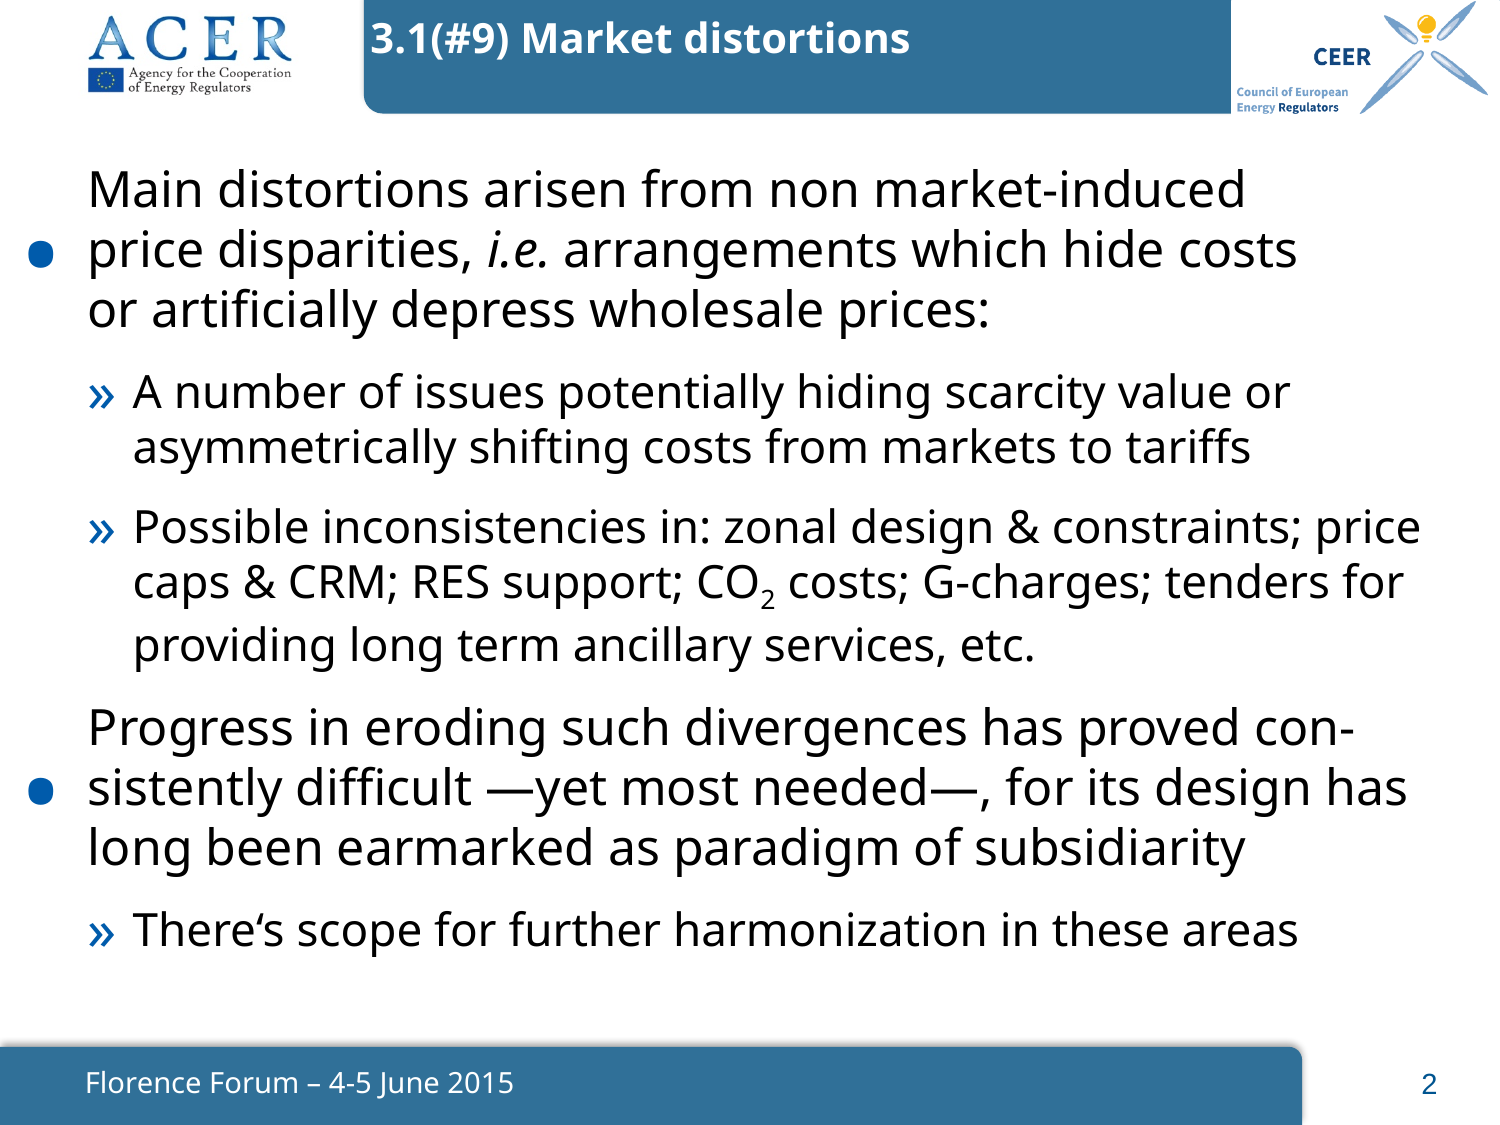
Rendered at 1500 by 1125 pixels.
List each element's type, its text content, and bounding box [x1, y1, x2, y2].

text_box [1231, 0, 1500, 129]
text_box 3.1(#9) Market distortions [355, 4, 1233, 70]
list Main distortions arisen from non market-induced price disparities, i.e. arrangements which hide costs or artificially depress wholesale prices: A number of issues potentially hiding scarcity value or asymmetrically shifting costs from markets to tariffs Possible inconsistencies in: zonal design & constraints; price caps & CRM; RES support; CO2 costs; G-charges; tenders for providing long term ancillary services, etc. Progress in eroding such divergences has proved con-sistently difficult —yet most needed—, for its design has long been earmarked as paradigm of subsidiarity There‘s scope for further harmonization in these areas [0, 150, 1500, 1100]
picture [67, 0, 309, 110]
picture [1237, 1, 1489, 114]
text_box Florence Forum – 4-5 June 2015 [70, 1056, 962, 1117]
text_box 2 [1369, 1058, 1453, 1108]
